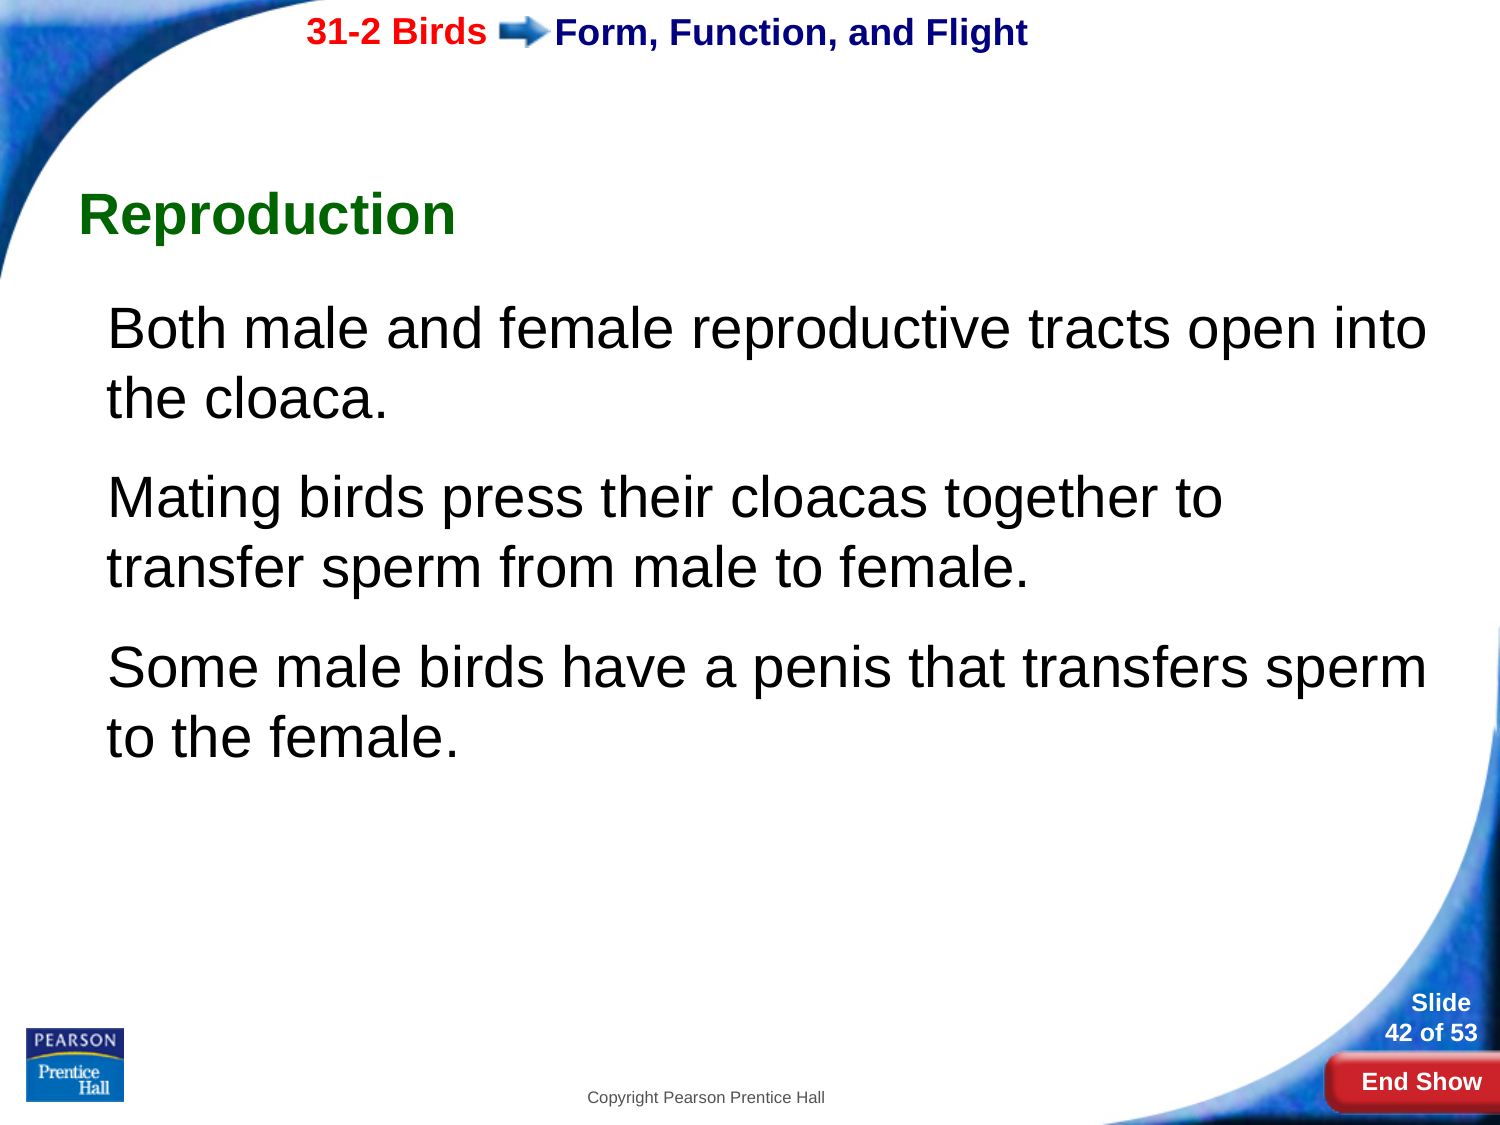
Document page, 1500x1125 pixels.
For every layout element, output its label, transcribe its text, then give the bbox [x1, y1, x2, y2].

list Reproduction Both male and female reproductive tracts open into the cloaca. Mating birds press their cloacas together to transfer sperm from male to female. Some male birds have a penis that transfers sperm to the female. [44, 179, 1448, 976]
title Form, Function, and Flight [539, 0, 1209, 76]
footer Copyright Pearson Prentice Hall [468, 1078, 945, 1105]
picture [0, 0, 1500, 1125]
